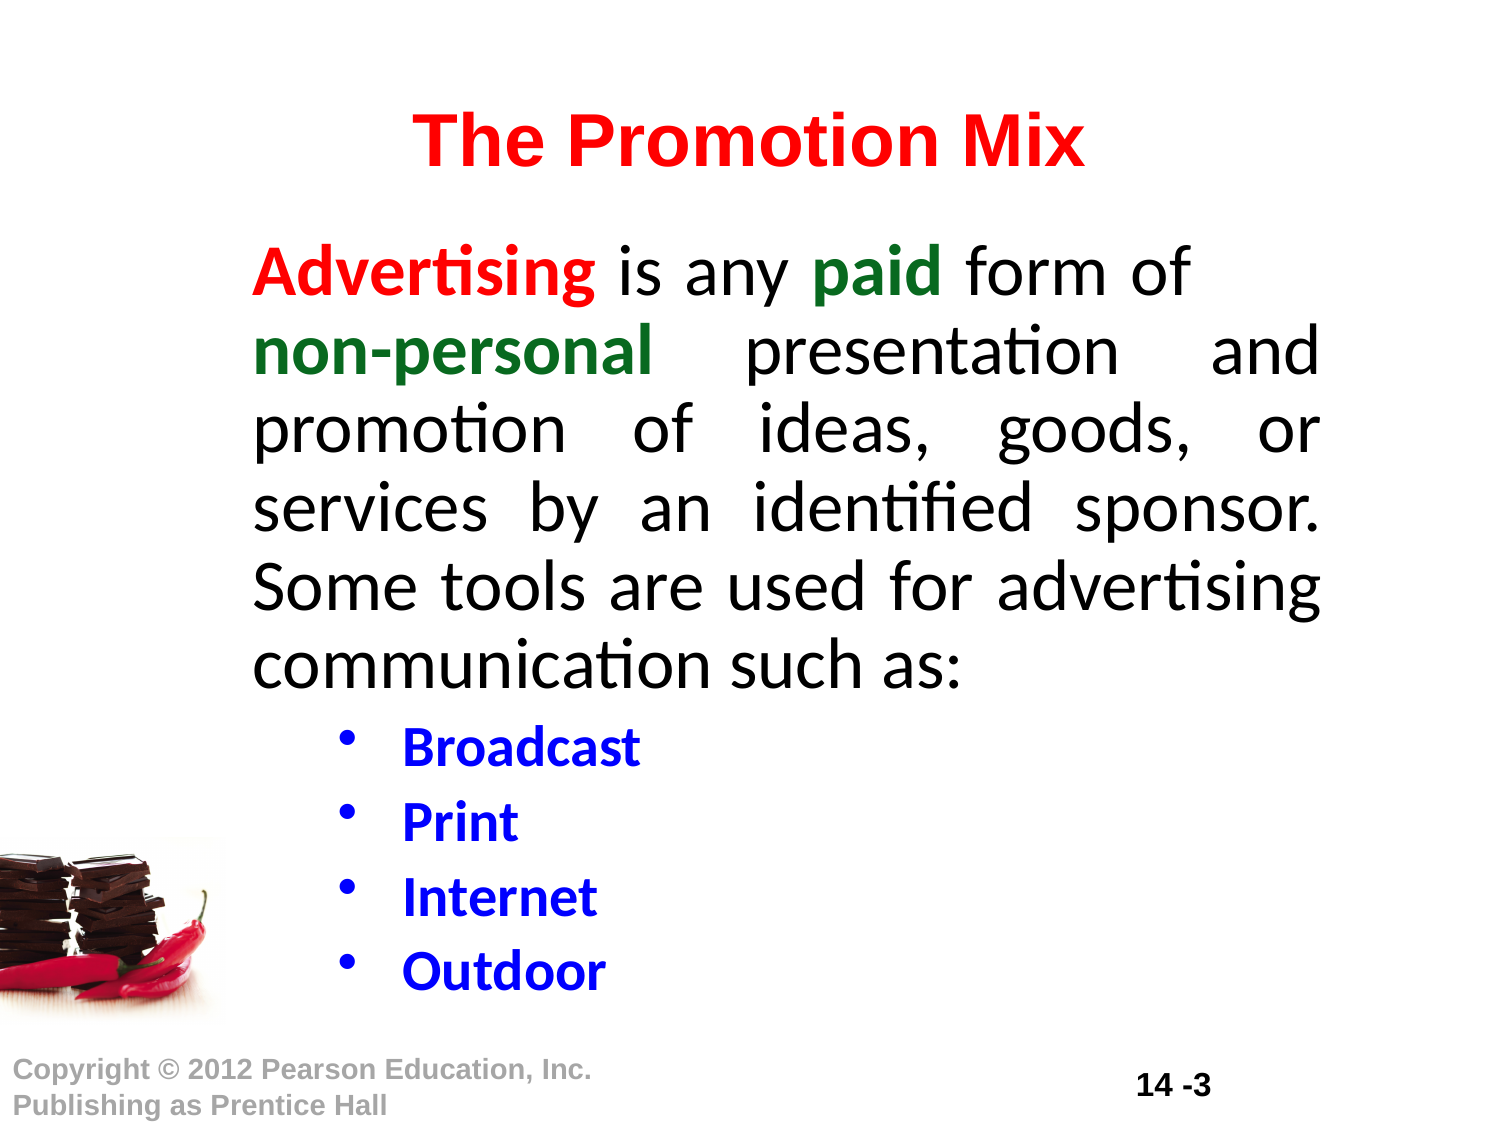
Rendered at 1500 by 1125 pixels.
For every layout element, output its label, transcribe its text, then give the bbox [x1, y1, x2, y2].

title The Promotion Mix [112, 49, 1388, 238]
picture [0, 837, 226, 1025]
list Advertising is any paid form of non-personal presentation and promotion of ideas, goods, or services by an identified sponsor. Some tools are used for advertising communication such as: Broadcast Print Internet Outdoor [237, 224, 1338, 901]
